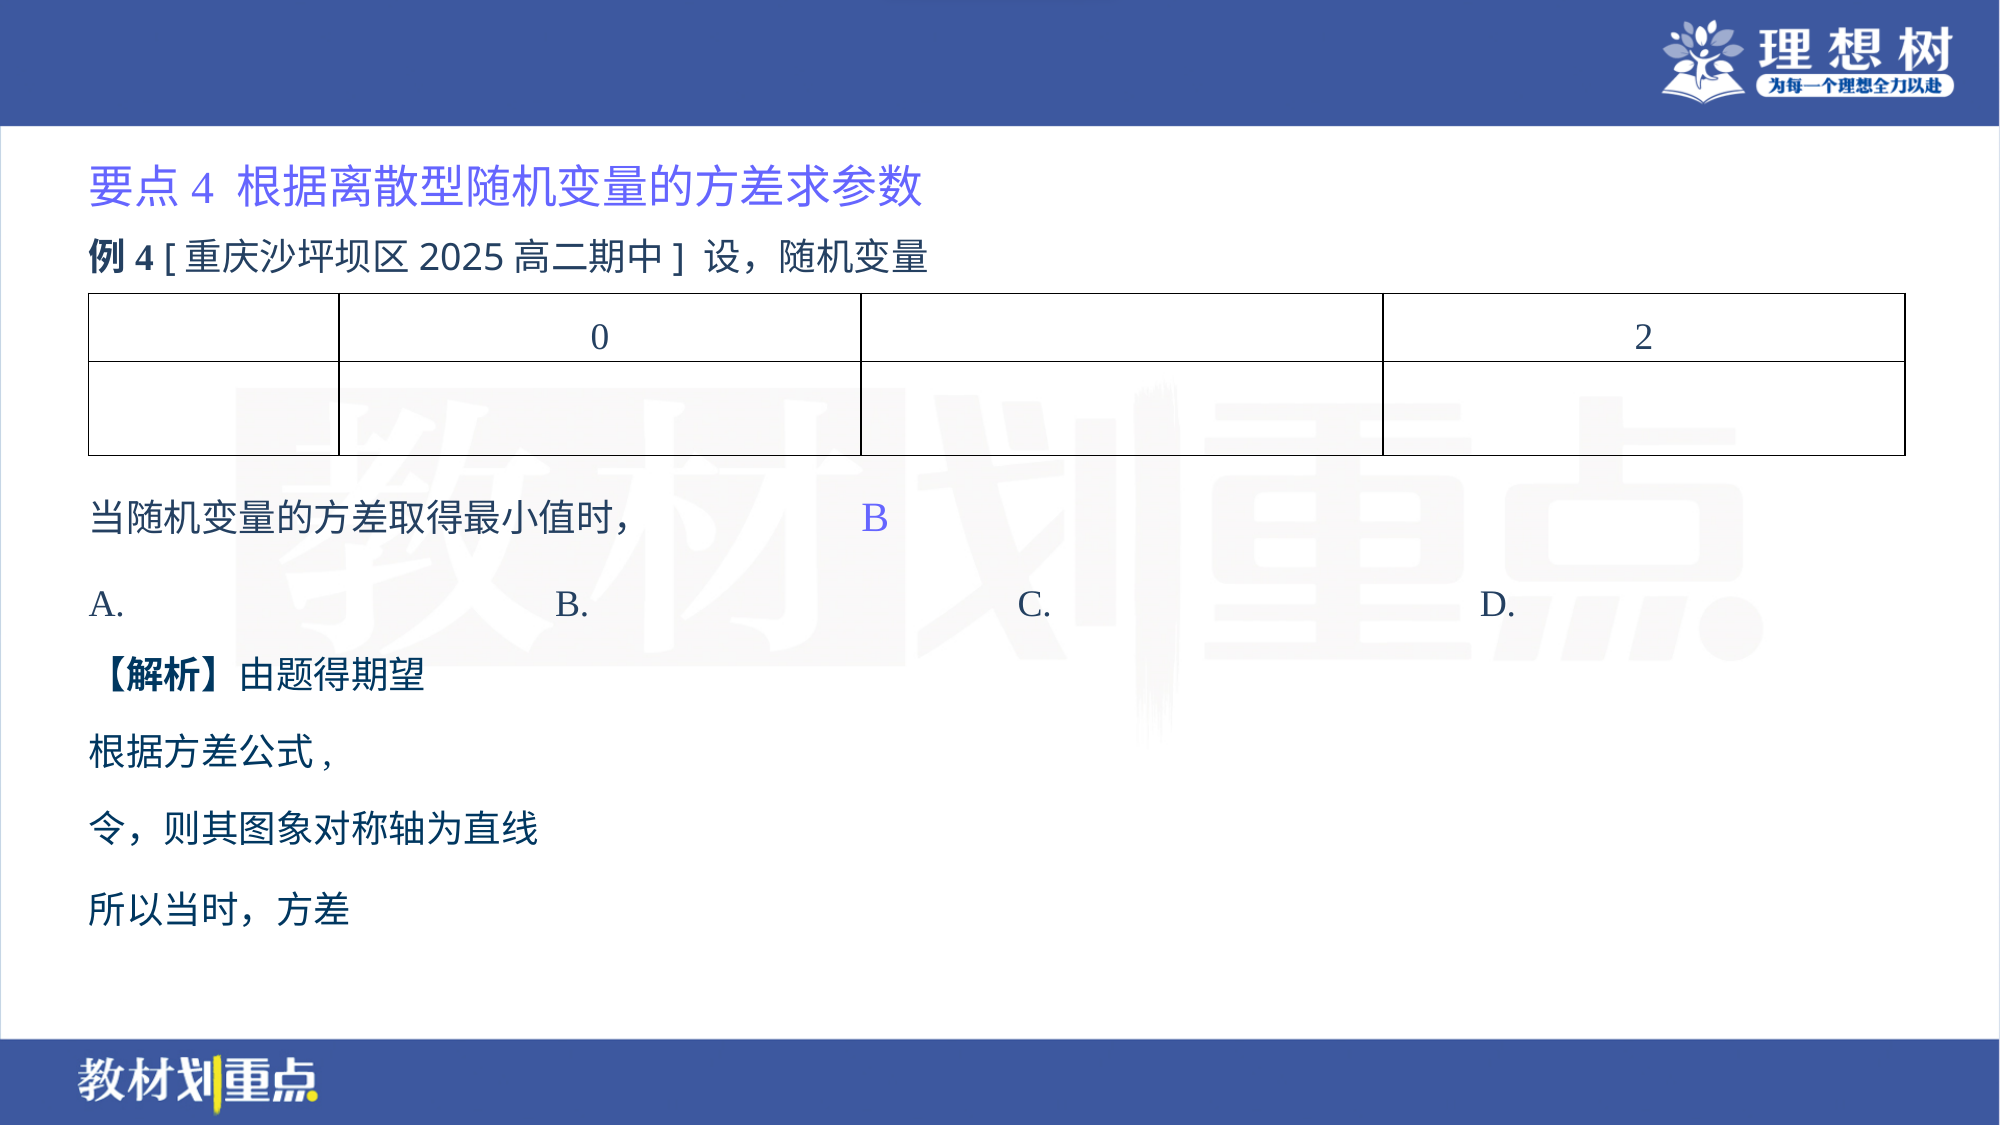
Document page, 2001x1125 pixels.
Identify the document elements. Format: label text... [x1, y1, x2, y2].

text_box 要点4 根据离散型随机变量的方差求参数 [88, 135, 1911, 206]
text_box B [846, 487, 905, 538]
picture [0, 0, 2000, 1125]
